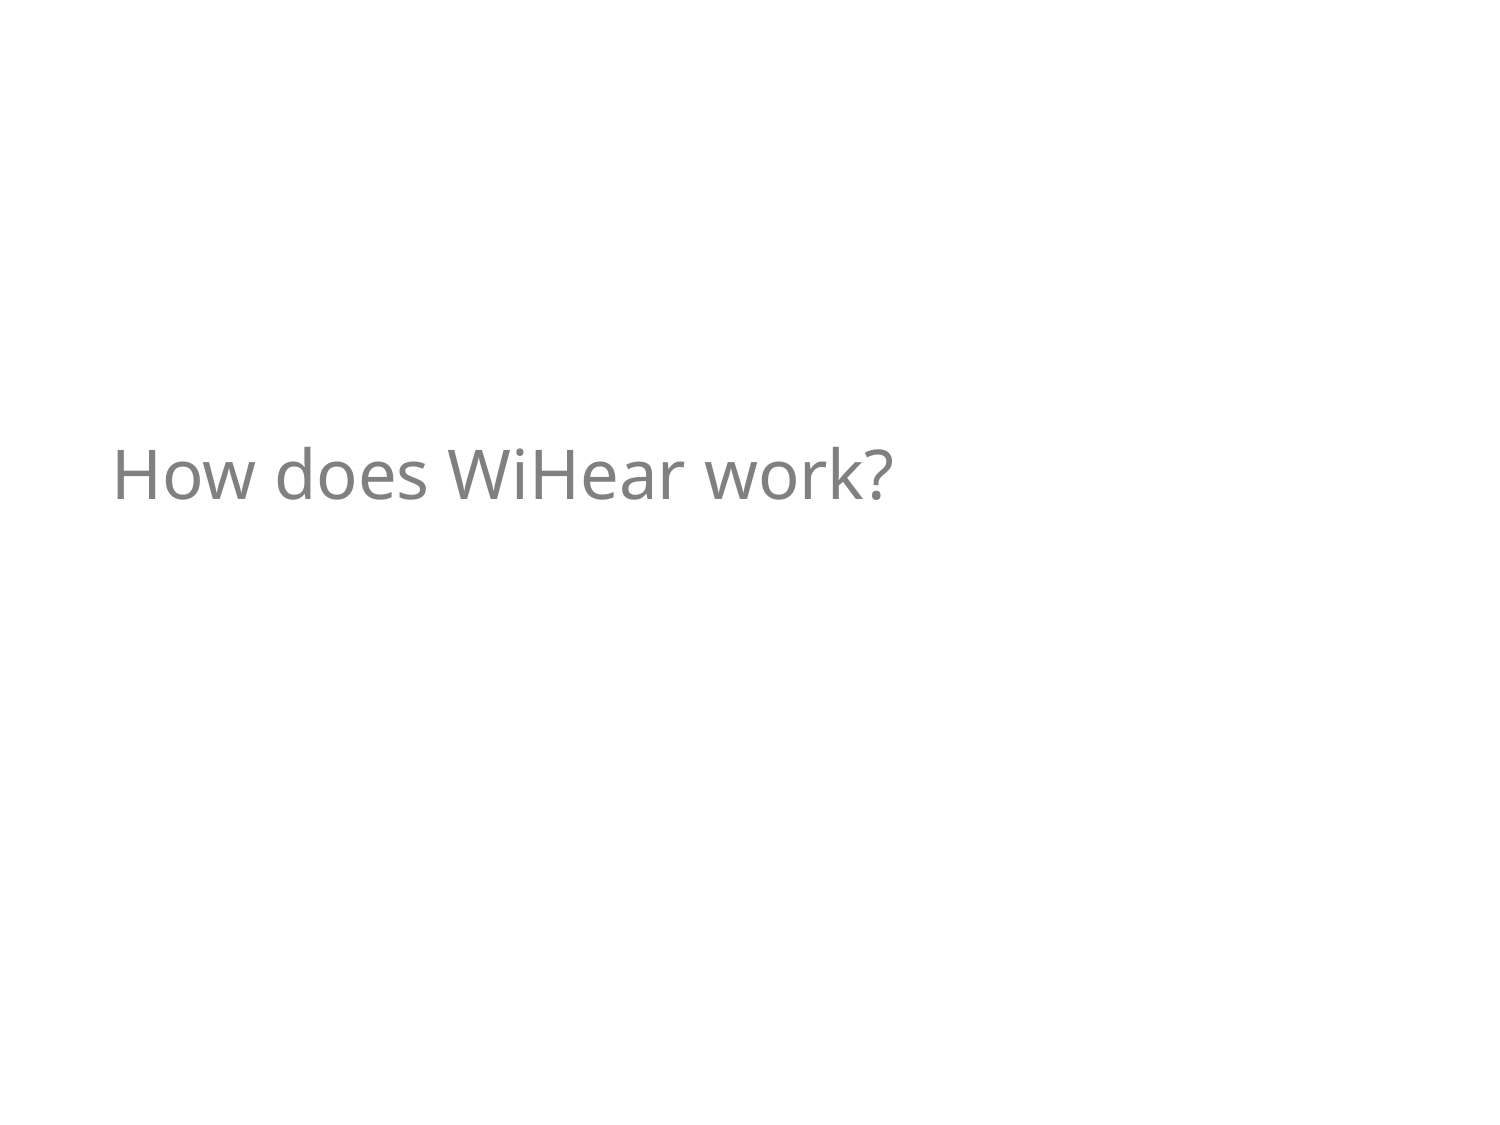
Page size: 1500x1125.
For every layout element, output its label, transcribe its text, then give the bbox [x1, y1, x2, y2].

title How does WiHear work? [96, 368, 1391, 587]
